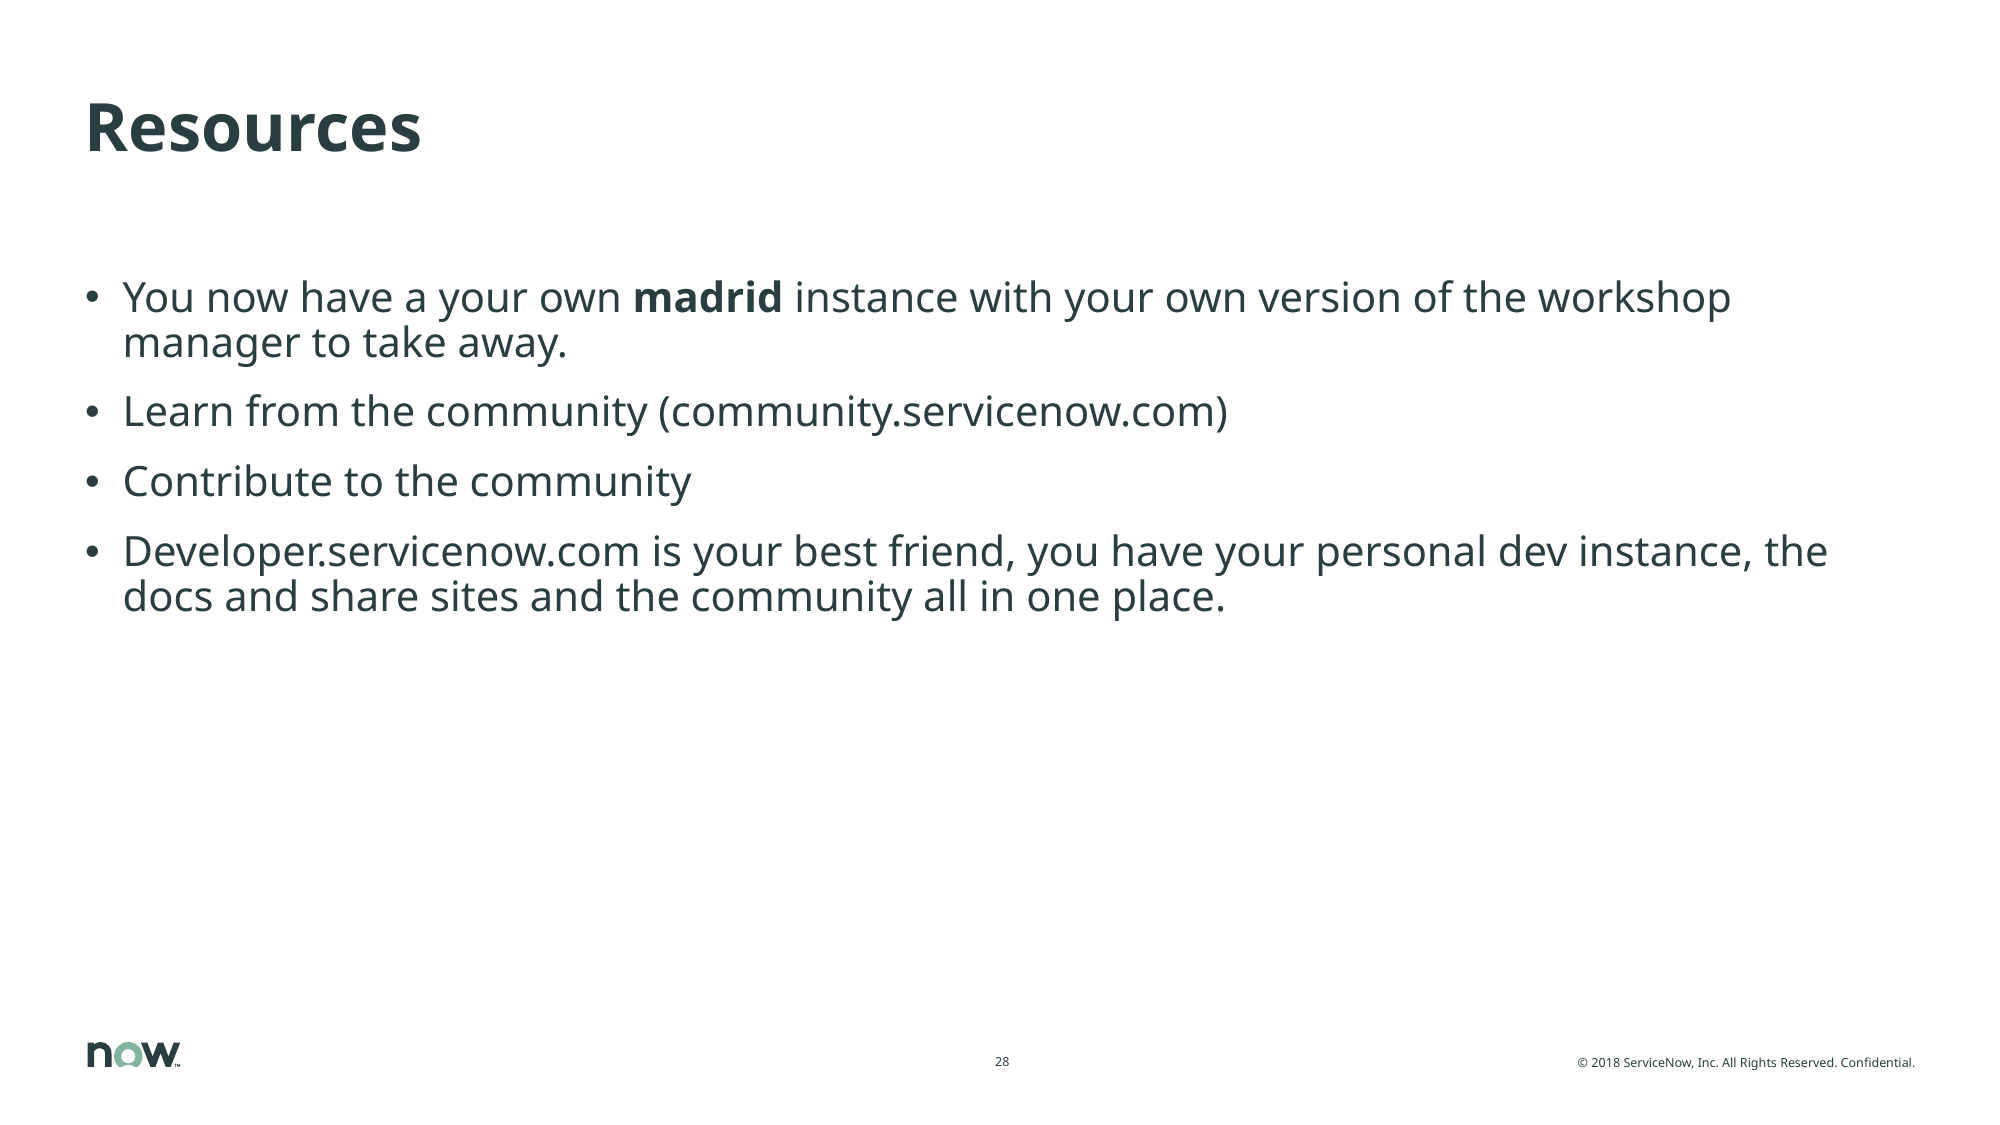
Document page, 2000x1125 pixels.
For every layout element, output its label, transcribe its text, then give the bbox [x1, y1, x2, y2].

title Resources [69, 56, 1911, 166]
list You now have a your own madrid instance with your own version of the workshop manager to take away. Learn from the community (community.servicenow.com) Contribute to the community Developer.servicenow.com is your best friend, you have your personal dev instance, the docs and share sites and the community all in one place. [70, 268, 1910, 1013]
